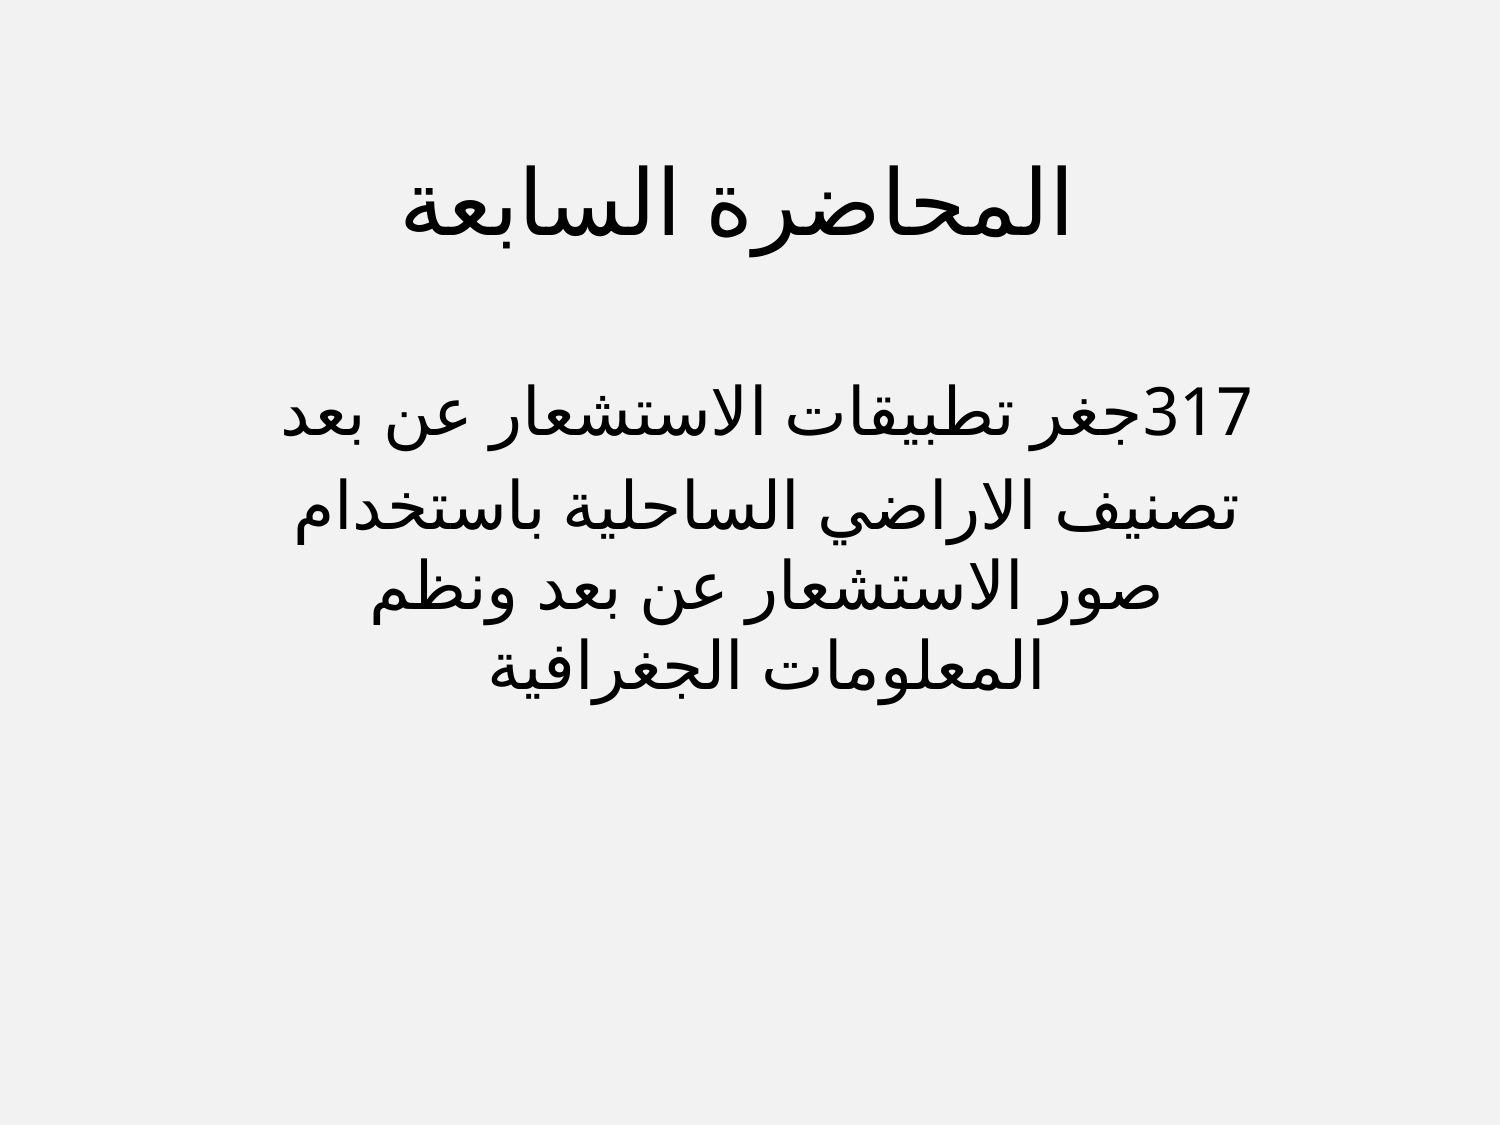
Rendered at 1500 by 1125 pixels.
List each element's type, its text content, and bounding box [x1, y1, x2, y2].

subtitle 317جغر تطبيقات الاستشعار عن بعد تصنيف الاراضي الساحلية باستخدام صور الاستشعار عن بعد ونظم المعلومات الجغرافية [242, 361, 1293, 848]
title المحاضرة السابعة [100, 78, 1376, 320]
